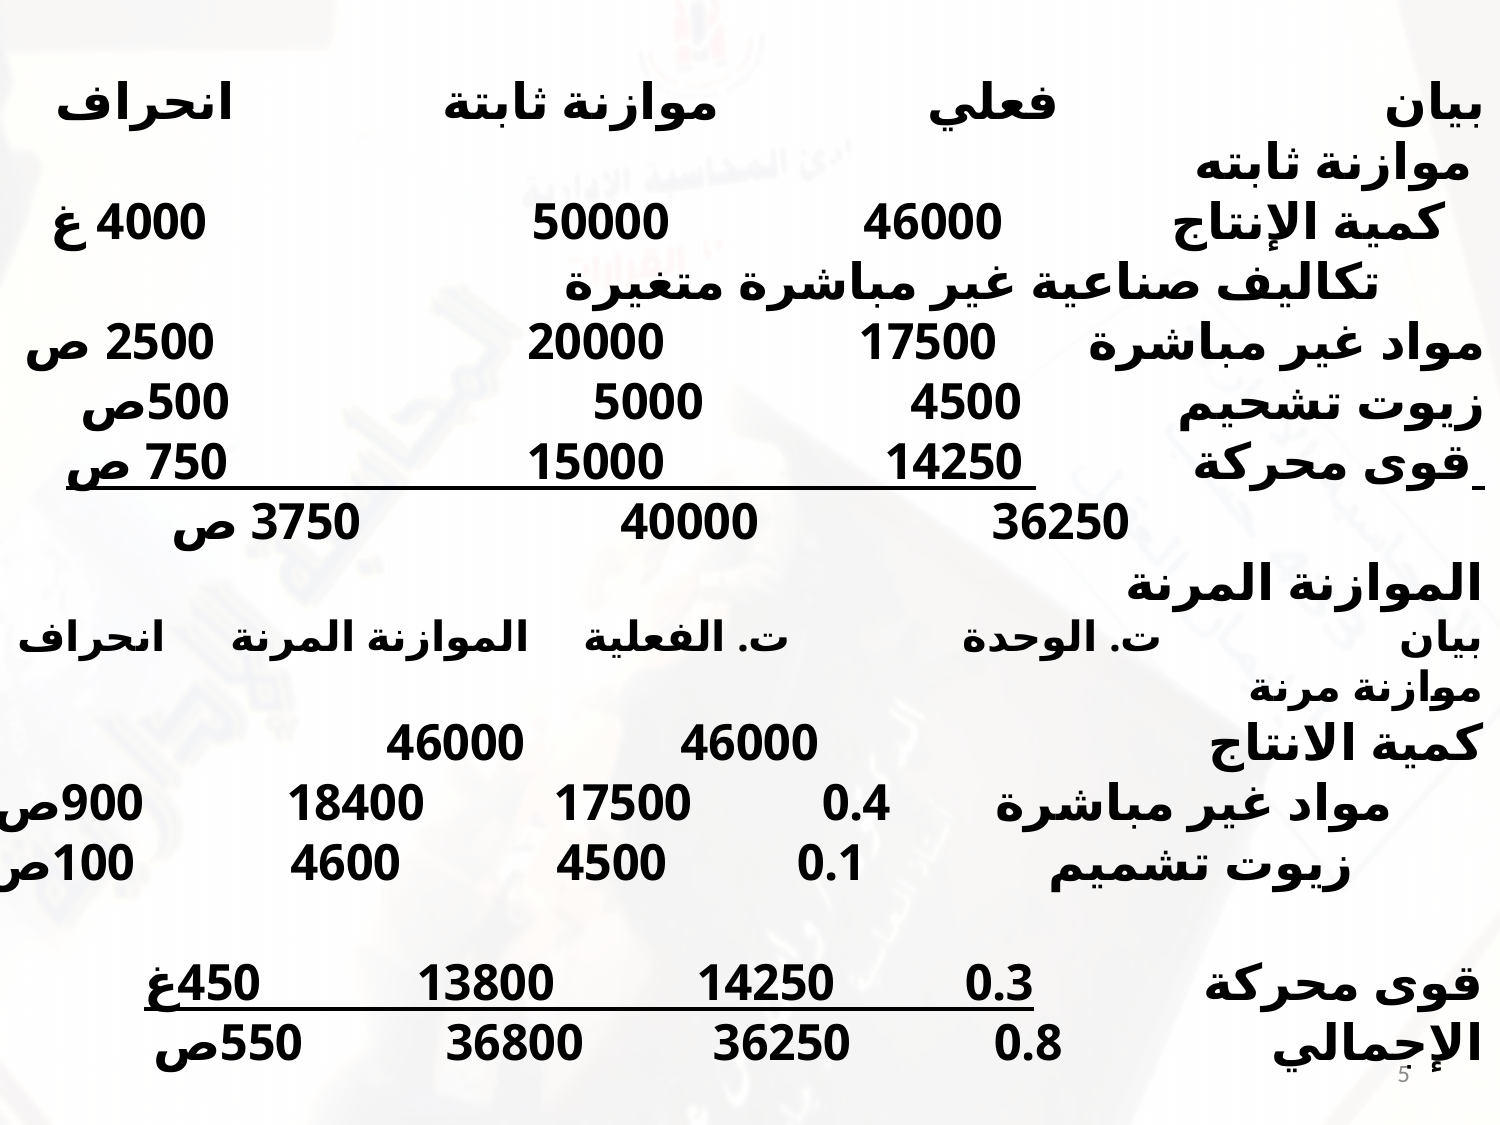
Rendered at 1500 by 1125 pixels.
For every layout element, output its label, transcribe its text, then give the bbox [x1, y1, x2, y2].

text_box بيان فعلي موازنة ثابتة انحراف موازنة ثابته كمية الإنتاج 46000 50000 4000 غ تكاليف صناعية غير مباشرة متغيرة مواد غير مباشرة 17500 20000 2500 ص زيوت تشحيم 4500 5000 500ص قوى محركة 14250 15000 750 ص 36250 40000 3750 ص [0, 62, 1500, 558]
text_box الموازنة المرنة بيان ت. الوحدة ت. الفعلية الموازنة المرنة انحراف موازنة مرنة كمية الانتاج 46000 46000 مواد غير مباشرة 0.4 17500 18400 900ص زيوت تشميم 0.1 4500 4600 100ص قوى محركة 0.3 14250 13800 450غ الإجمالي 0.8 36250 36800 550ص [0, 542, 1499, 1078]
slide_number 5 [1074, 1078, 1425, 1103]
